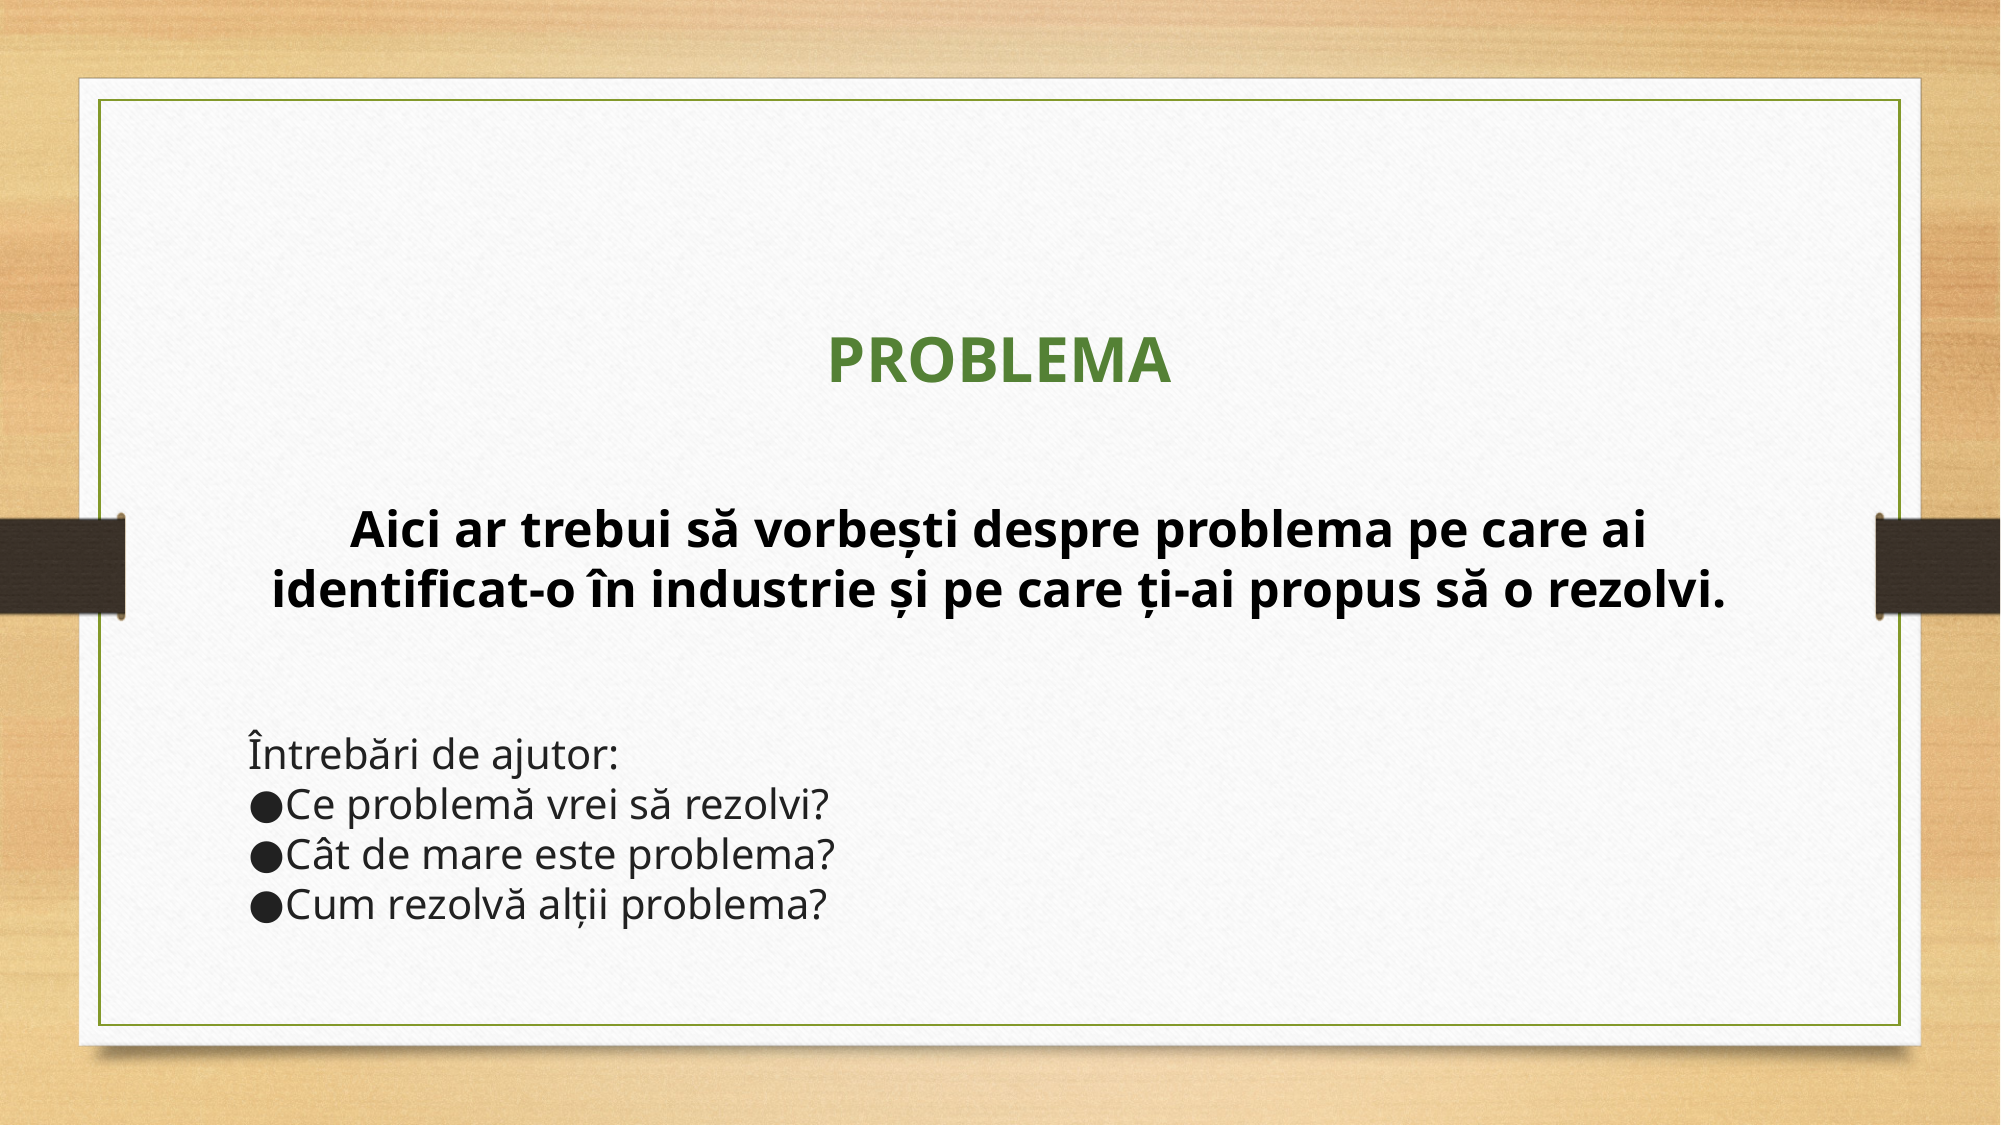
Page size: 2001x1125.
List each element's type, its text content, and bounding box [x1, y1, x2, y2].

text_box Aici ar trebui să vorbești despre problema pe care ai identificat-o în industrie și pe care ți-ai propus să o rezolvi. Întrebări de ajutor: Ce problemă vrei să rezolvi? Cât de mare este problema? Cum rezolvă alții problema? [240, 493, 1758, 926]
picture [0, 0, 2001, 1125]
text_box PROBLEMA [592, 316, 1407, 461]
